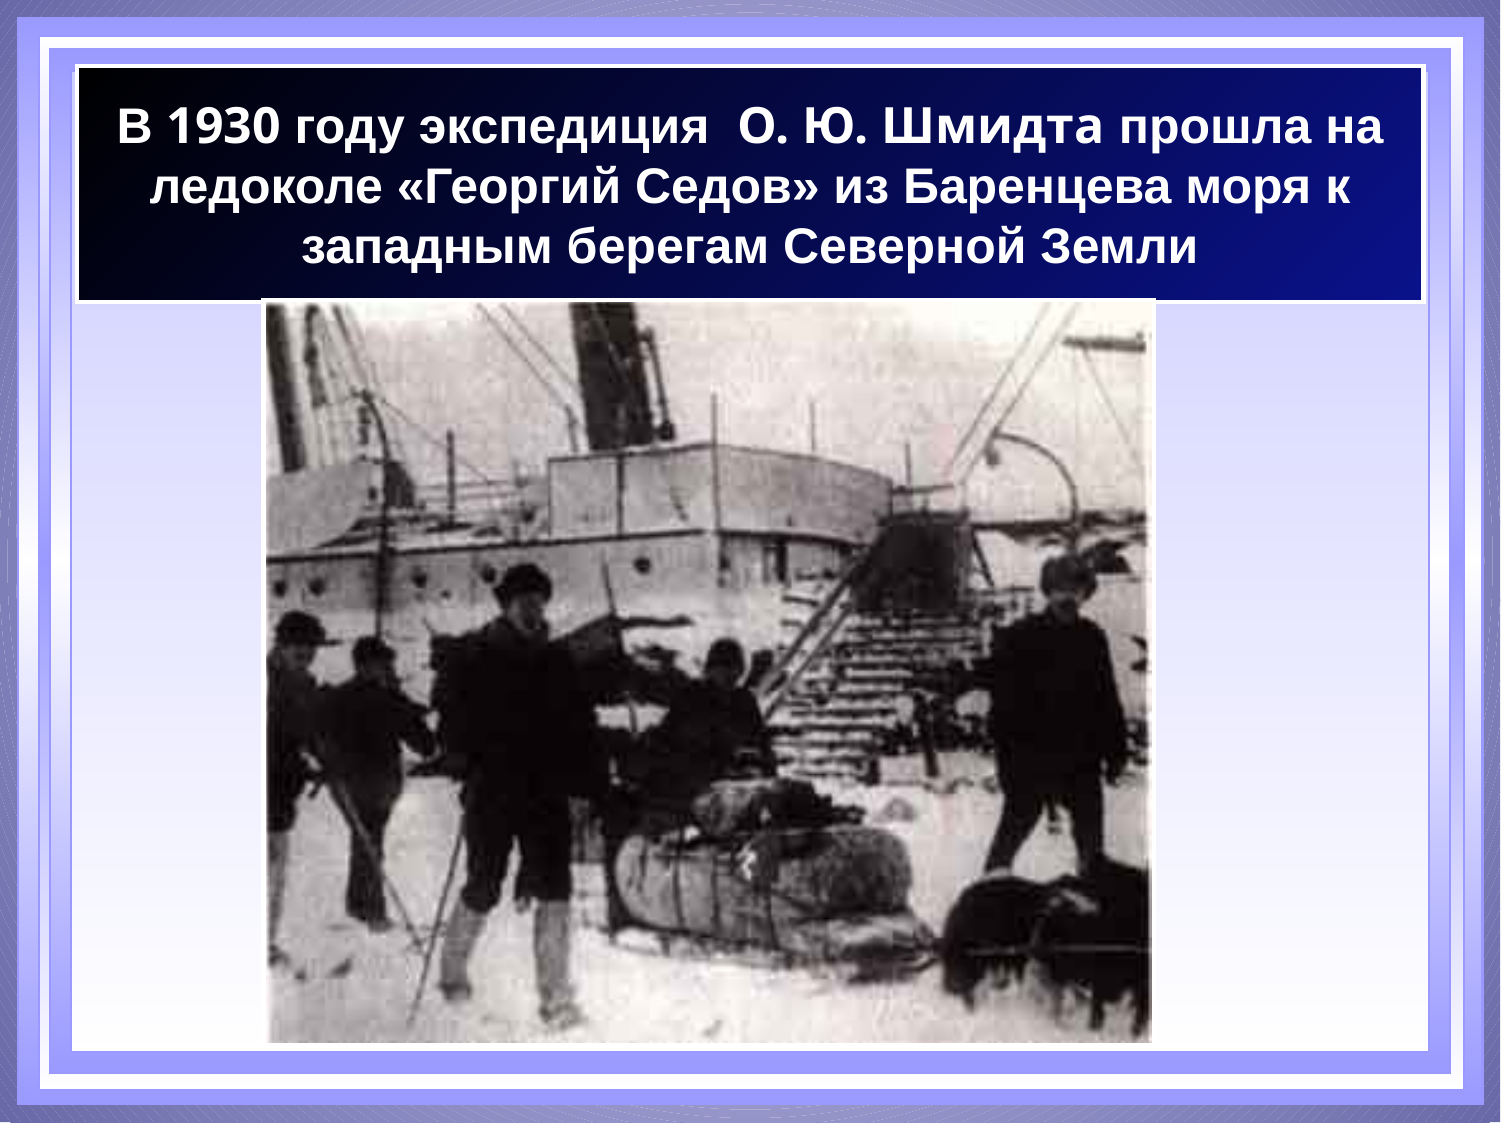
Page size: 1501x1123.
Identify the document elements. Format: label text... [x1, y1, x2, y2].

picture [265, 301, 1152, 1044]
title В 1930 году экспедиция О. Ю. Шмидта прошла на ледоколе «Георгий Седов» из Баренцева моря к западным берегам Северной Земли [76, 65, 1424, 303]
